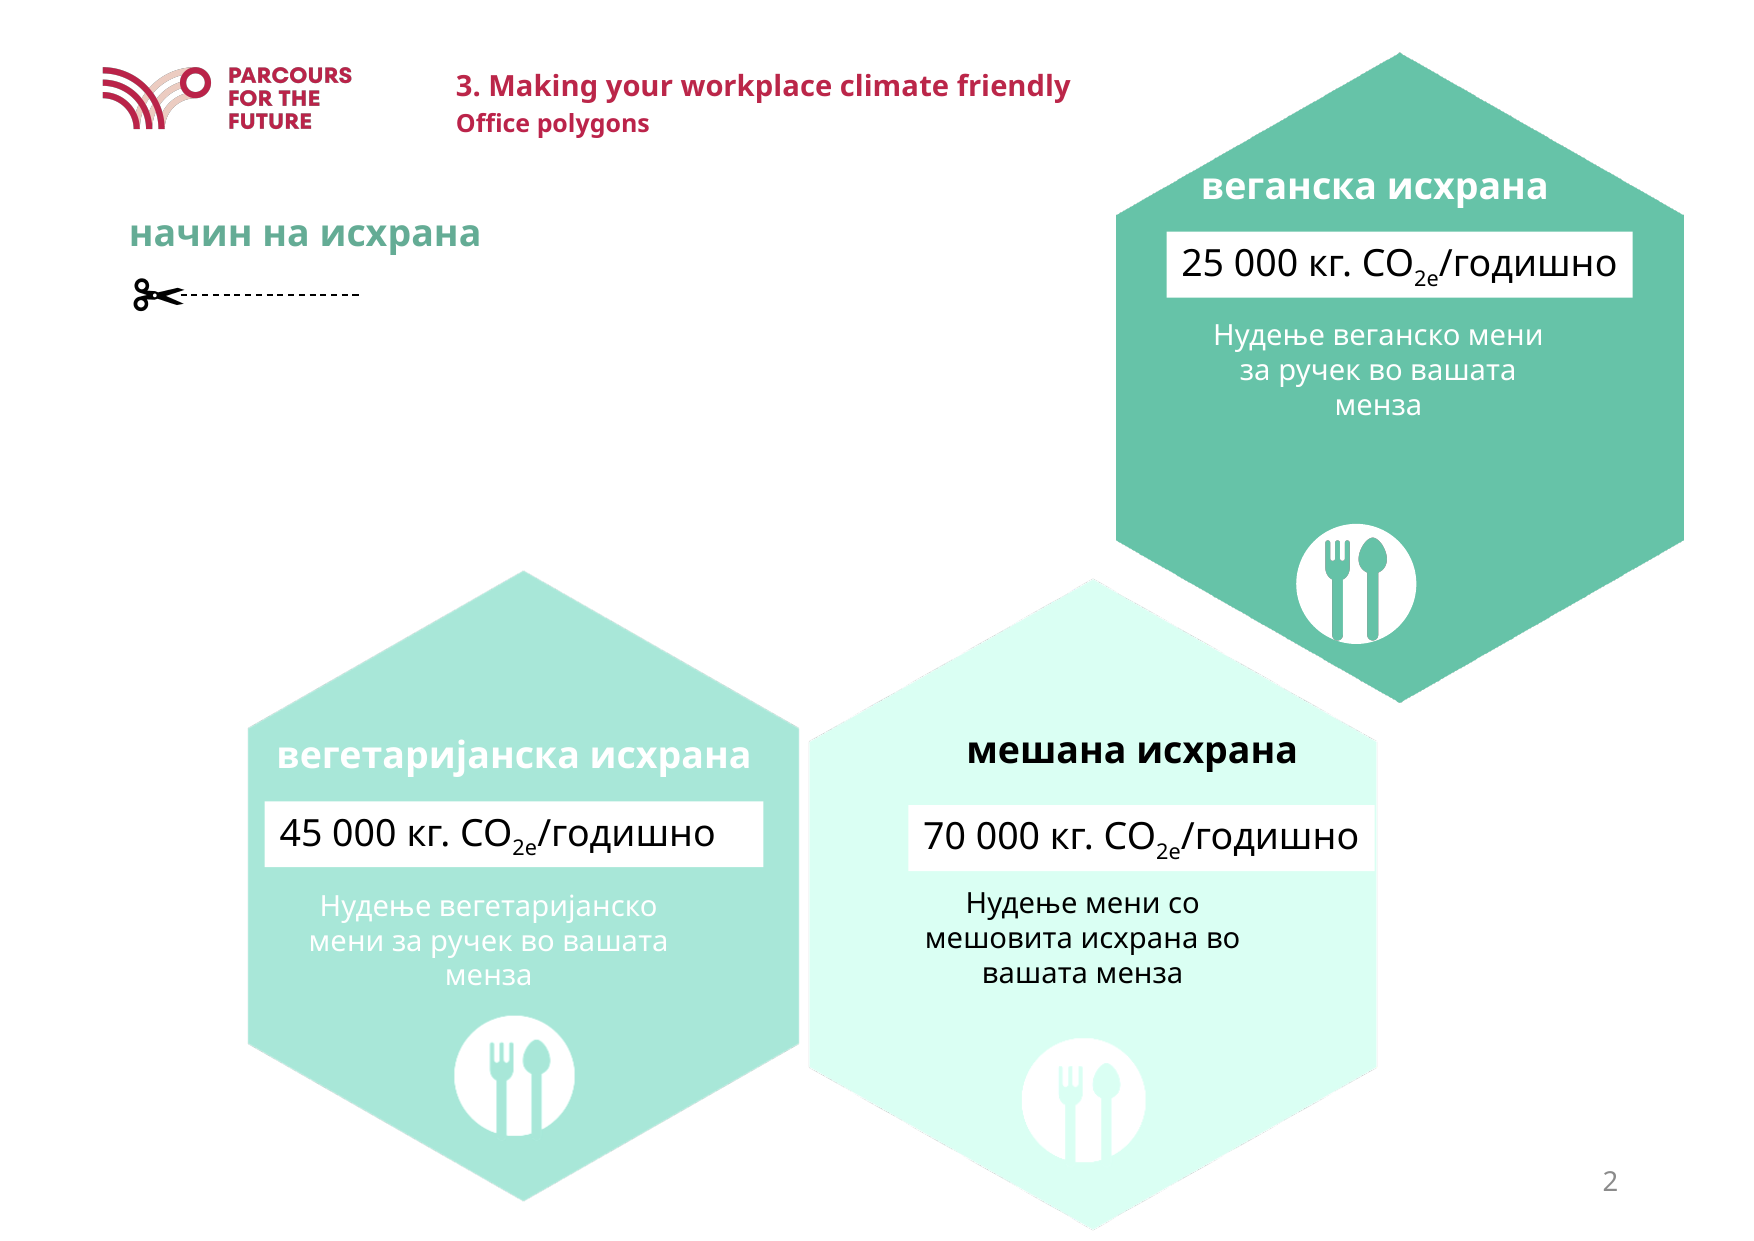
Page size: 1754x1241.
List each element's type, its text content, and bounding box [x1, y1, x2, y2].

picture [67, 33, 387, 163]
text_box начин на исхрана [114, 201, 497, 262]
picture [130, 0, 1754, 1241]
picture [116, 255, 197, 336]
slide_number 2 [1498, 1149, 1634, 1216]
